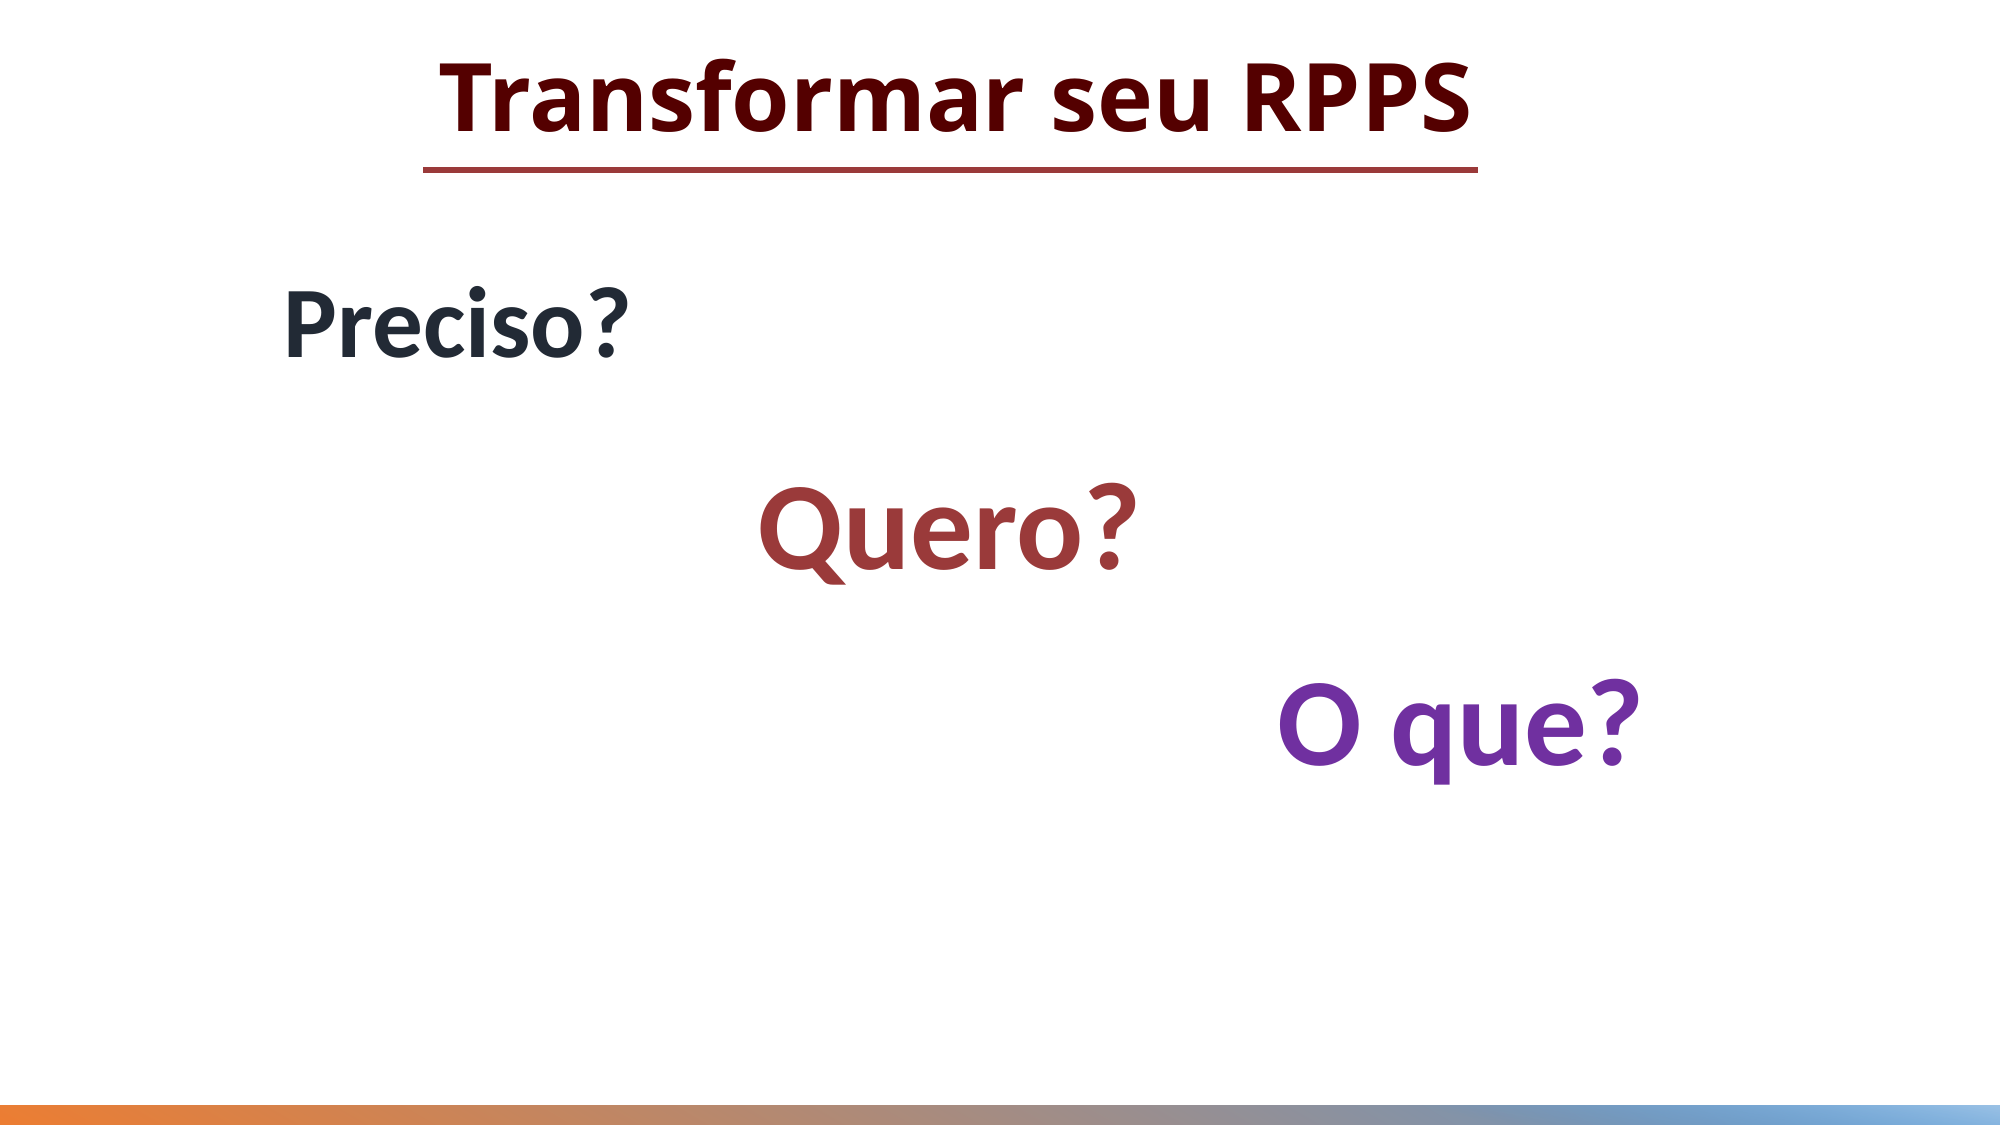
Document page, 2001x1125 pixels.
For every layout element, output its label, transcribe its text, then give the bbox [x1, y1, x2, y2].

text_box Quero? [704, 362, 1195, 680]
text_box O que? [1199, 557, 1661, 875]
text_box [0, 1105, 2000, 1125]
text_box Transformar seu RPPS [423, 31, 1515, 170]
text_box Preciso? [268, 188, 725, 506]
